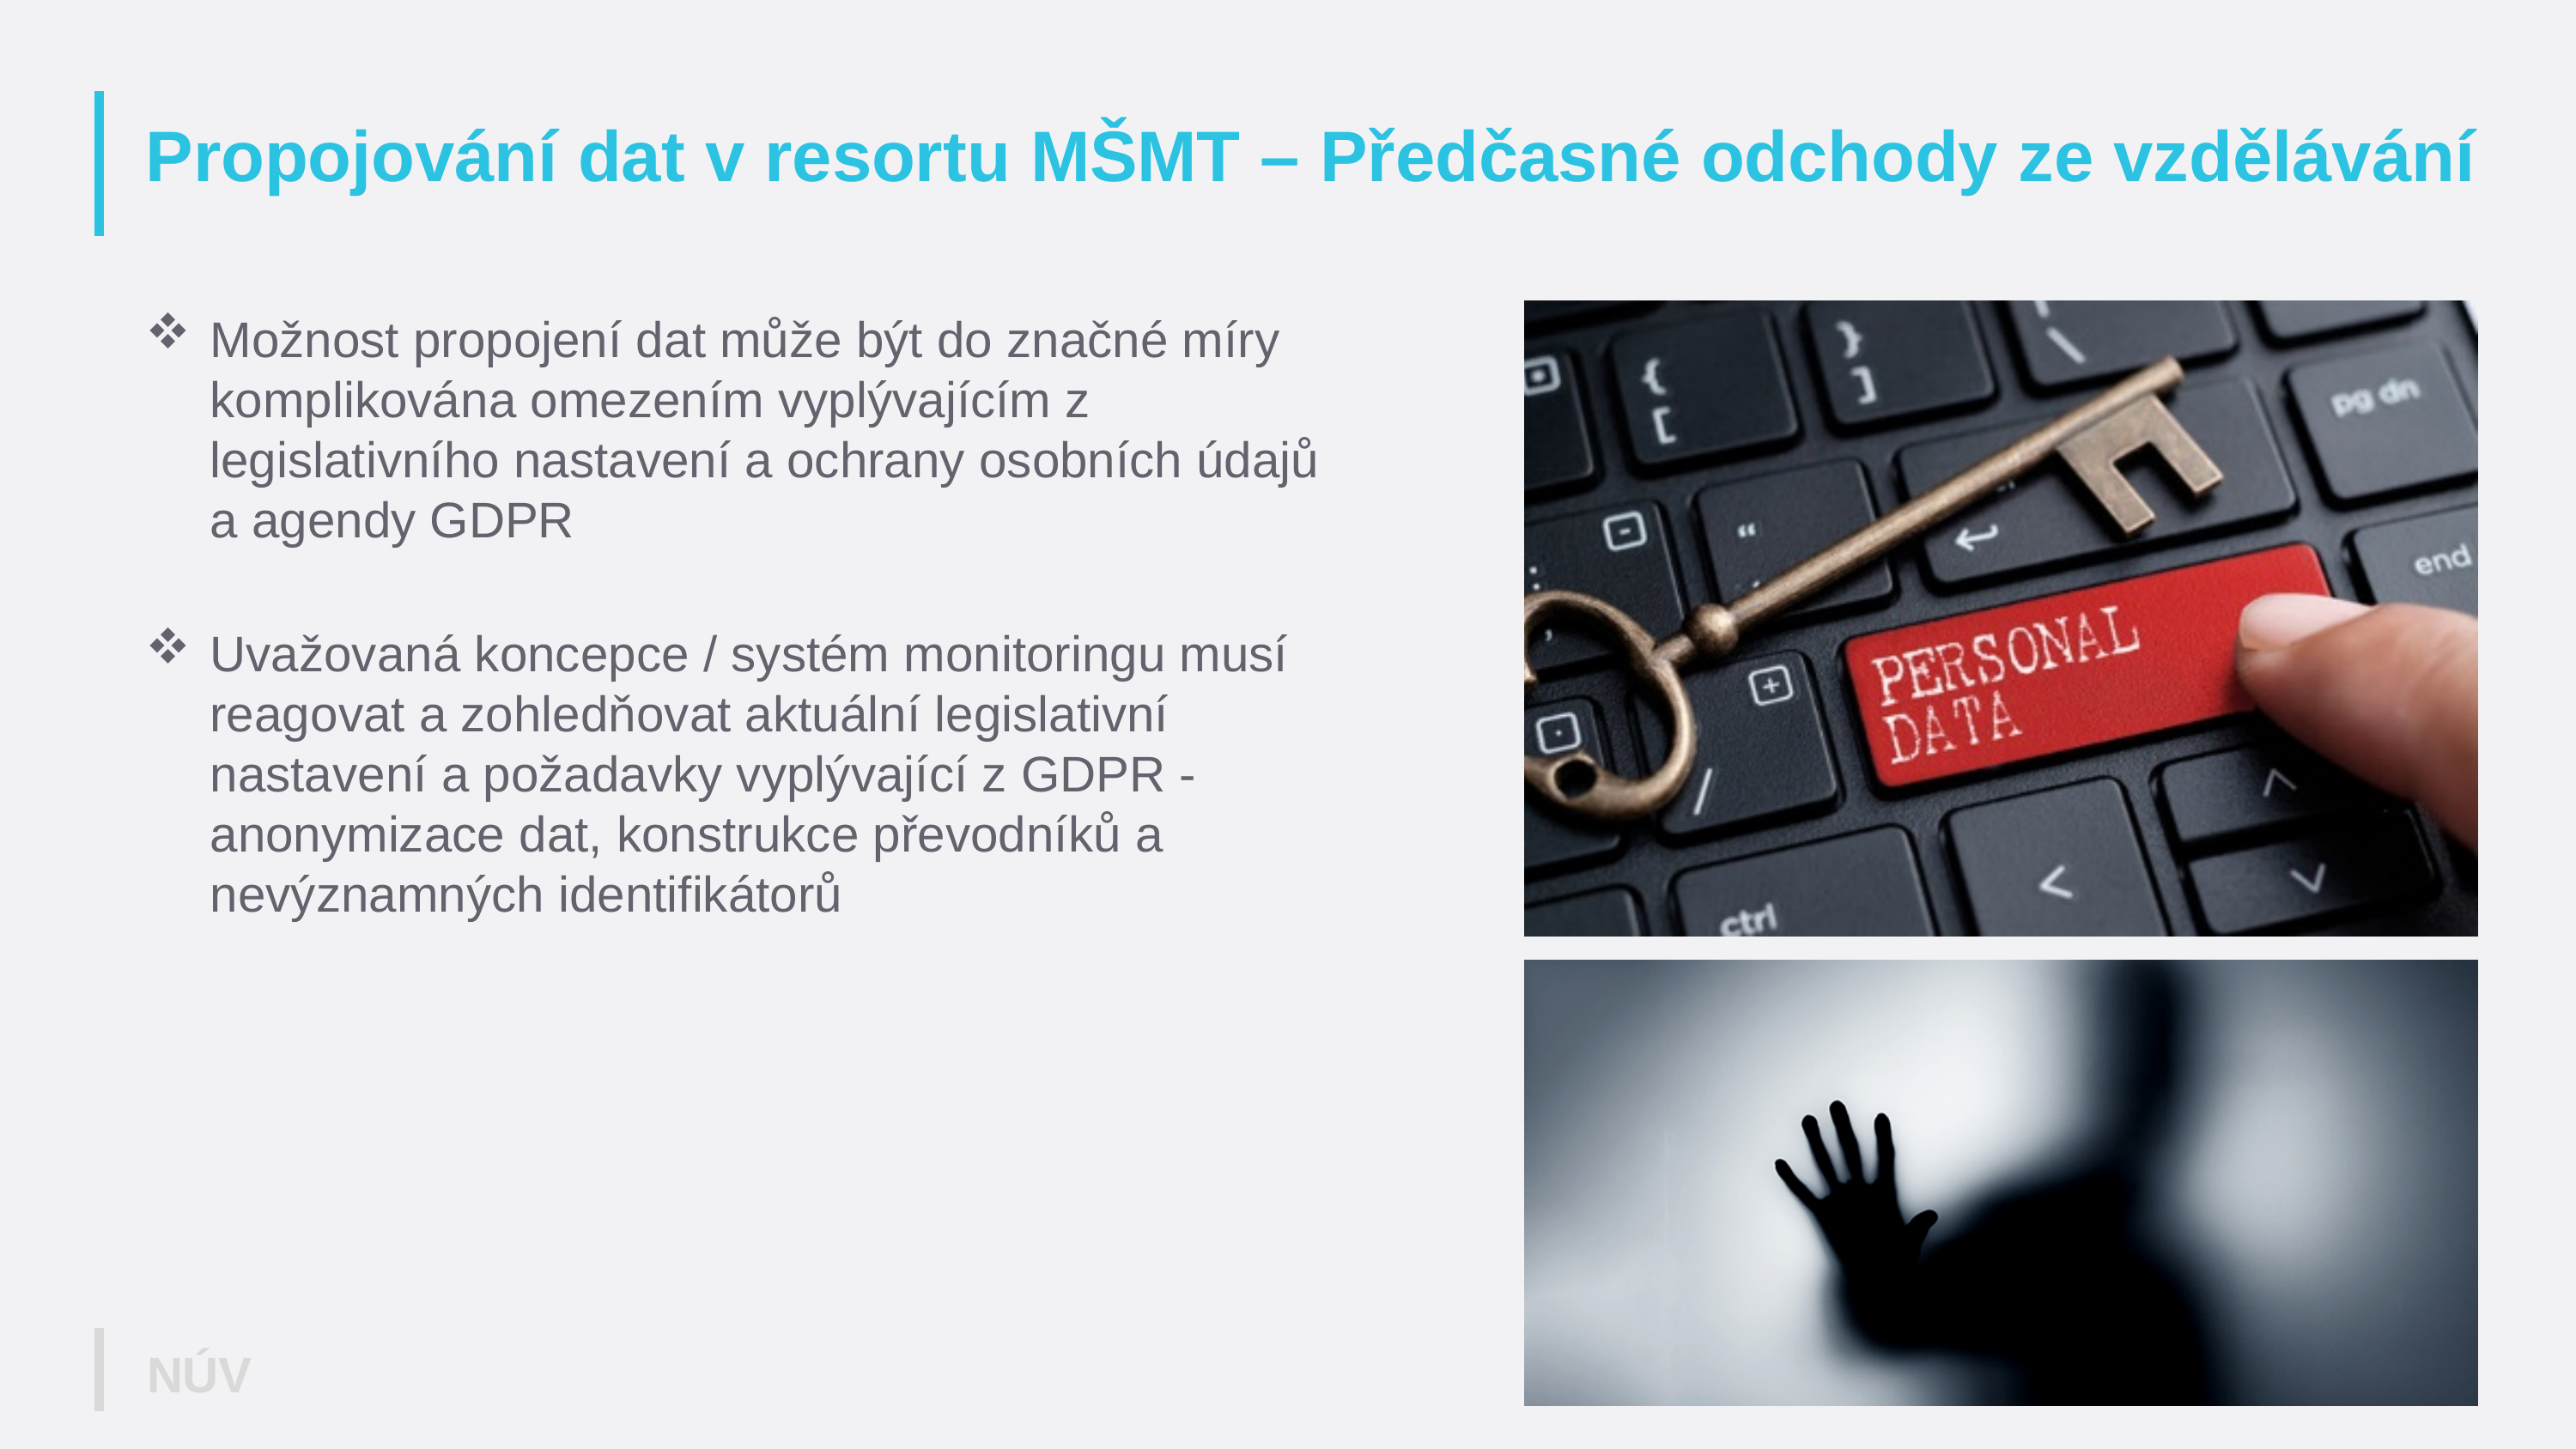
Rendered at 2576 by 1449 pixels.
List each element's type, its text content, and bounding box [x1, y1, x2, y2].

title Propojování dat v resortu MŠMT – Předčasné odchody ze vzdělávání [132, 112, 2555, 204]
text_box Možnost propojení dat může být do značné míry komplikována omezením vyplývajícím z legislativního nastavení a ochrany osobních údajů a agendy GDPR Uvažovaná koncepce / systém monitoringu musí reagovat a zohledňovat aktuální legislativní nastavení a požadavky vyplývající z GDPR - anonymizace dat, konstrukce převodníků a nevýznamných identifikátorů [132, 300, 1406, 929]
picture [1523, 960, 2478, 1406]
picture [1523, 300, 2478, 937]
